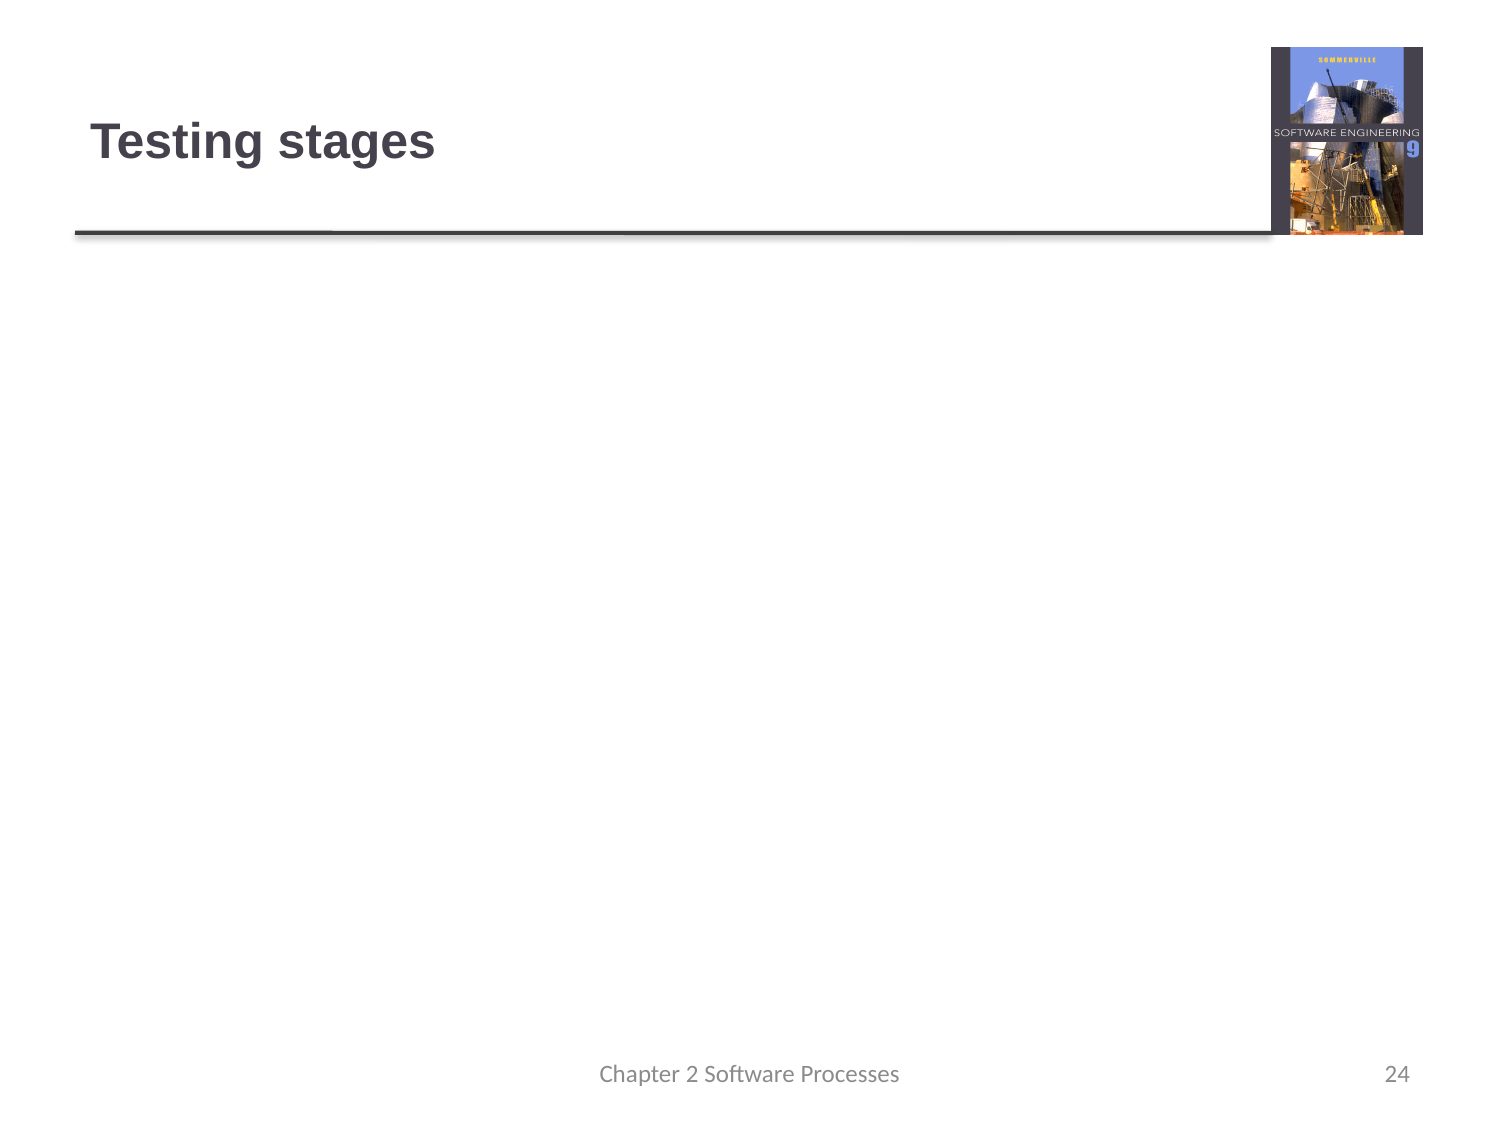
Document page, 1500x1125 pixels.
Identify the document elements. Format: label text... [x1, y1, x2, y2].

slide_number 24 [1074, 1042, 1425, 1103]
footer Chapter 2 Software Processes [512, 1042, 988, 1103]
picture [1272, 47, 1423, 235]
title Testing stages [74, 44, 1272, 233]
